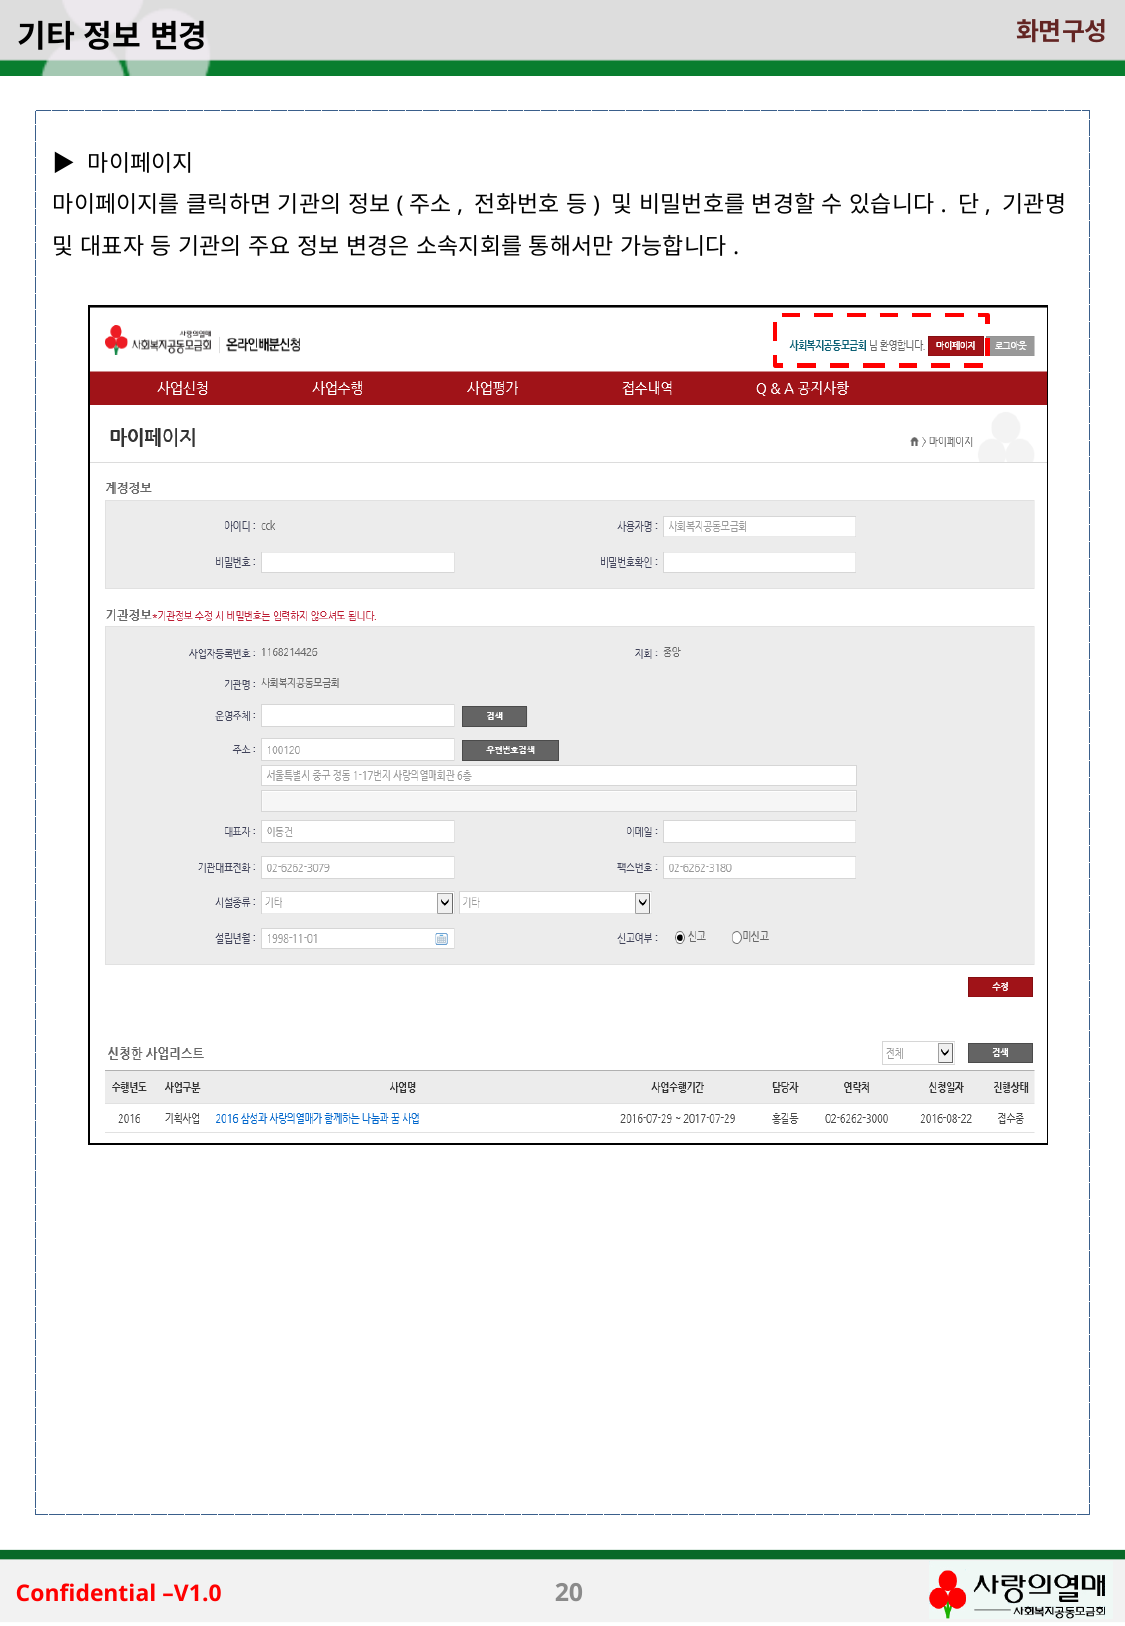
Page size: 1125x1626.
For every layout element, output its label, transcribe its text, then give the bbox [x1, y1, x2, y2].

picture [929, 1561, 1113, 1619]
picture [0, 0, 1125, 76]
title 기타 정보 변경 [1, 0, 727, 70]
slide_number 20 [509, 1567, 628, 1619]
text_box ▶ 마이페이지 마이페이지를 클릭하면 기관의 정보(주소, 전화번호 등) 및 비밀번호를 변경할 수 있습니다. 단, 기관명 및 대표자 등 기관의 주요 정보 변경은 소속지회를 통해서만 가능합니다. [37, 127, 1083, 267]
picture [89, 306, 1047, 1144]
